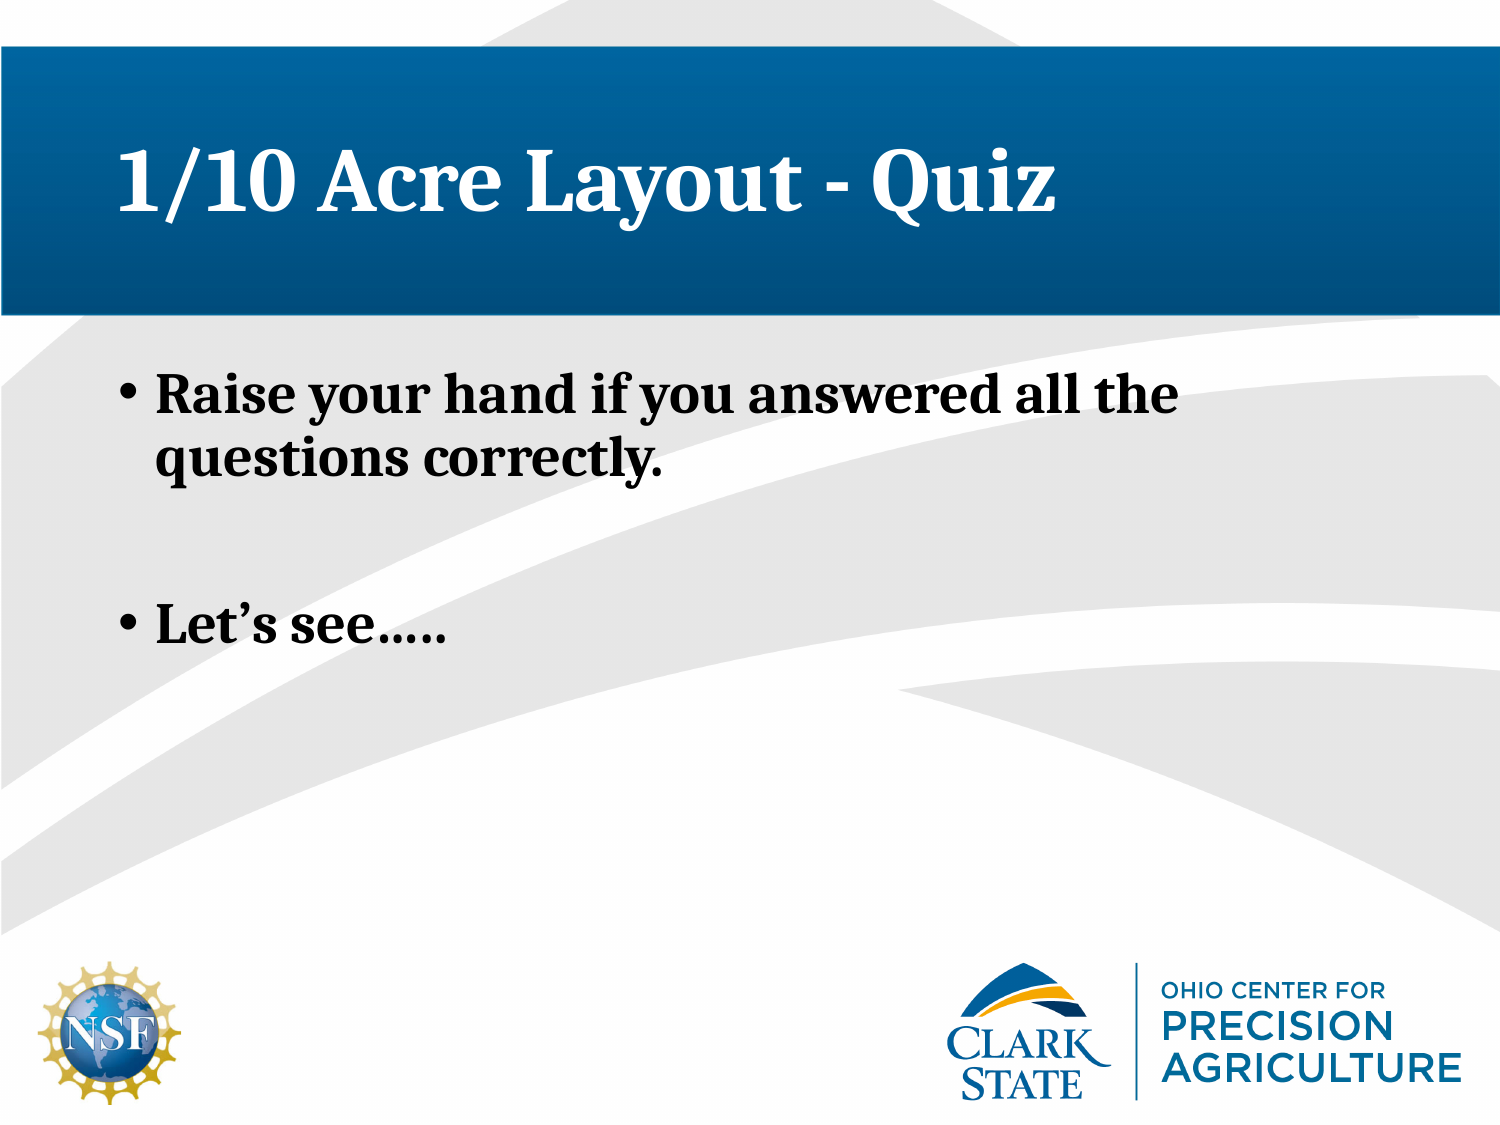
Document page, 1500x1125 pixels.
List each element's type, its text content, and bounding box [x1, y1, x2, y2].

title 1/10 Acre Layout - Quiz [103, 50, 1397, 313]
picture [0, 0, 1500, 1125]
list Raise your hand if you answered all the questions correctly. Let’s see….. [103, 355, 1397, 897]
picture [4, 49, 1500, 313]
